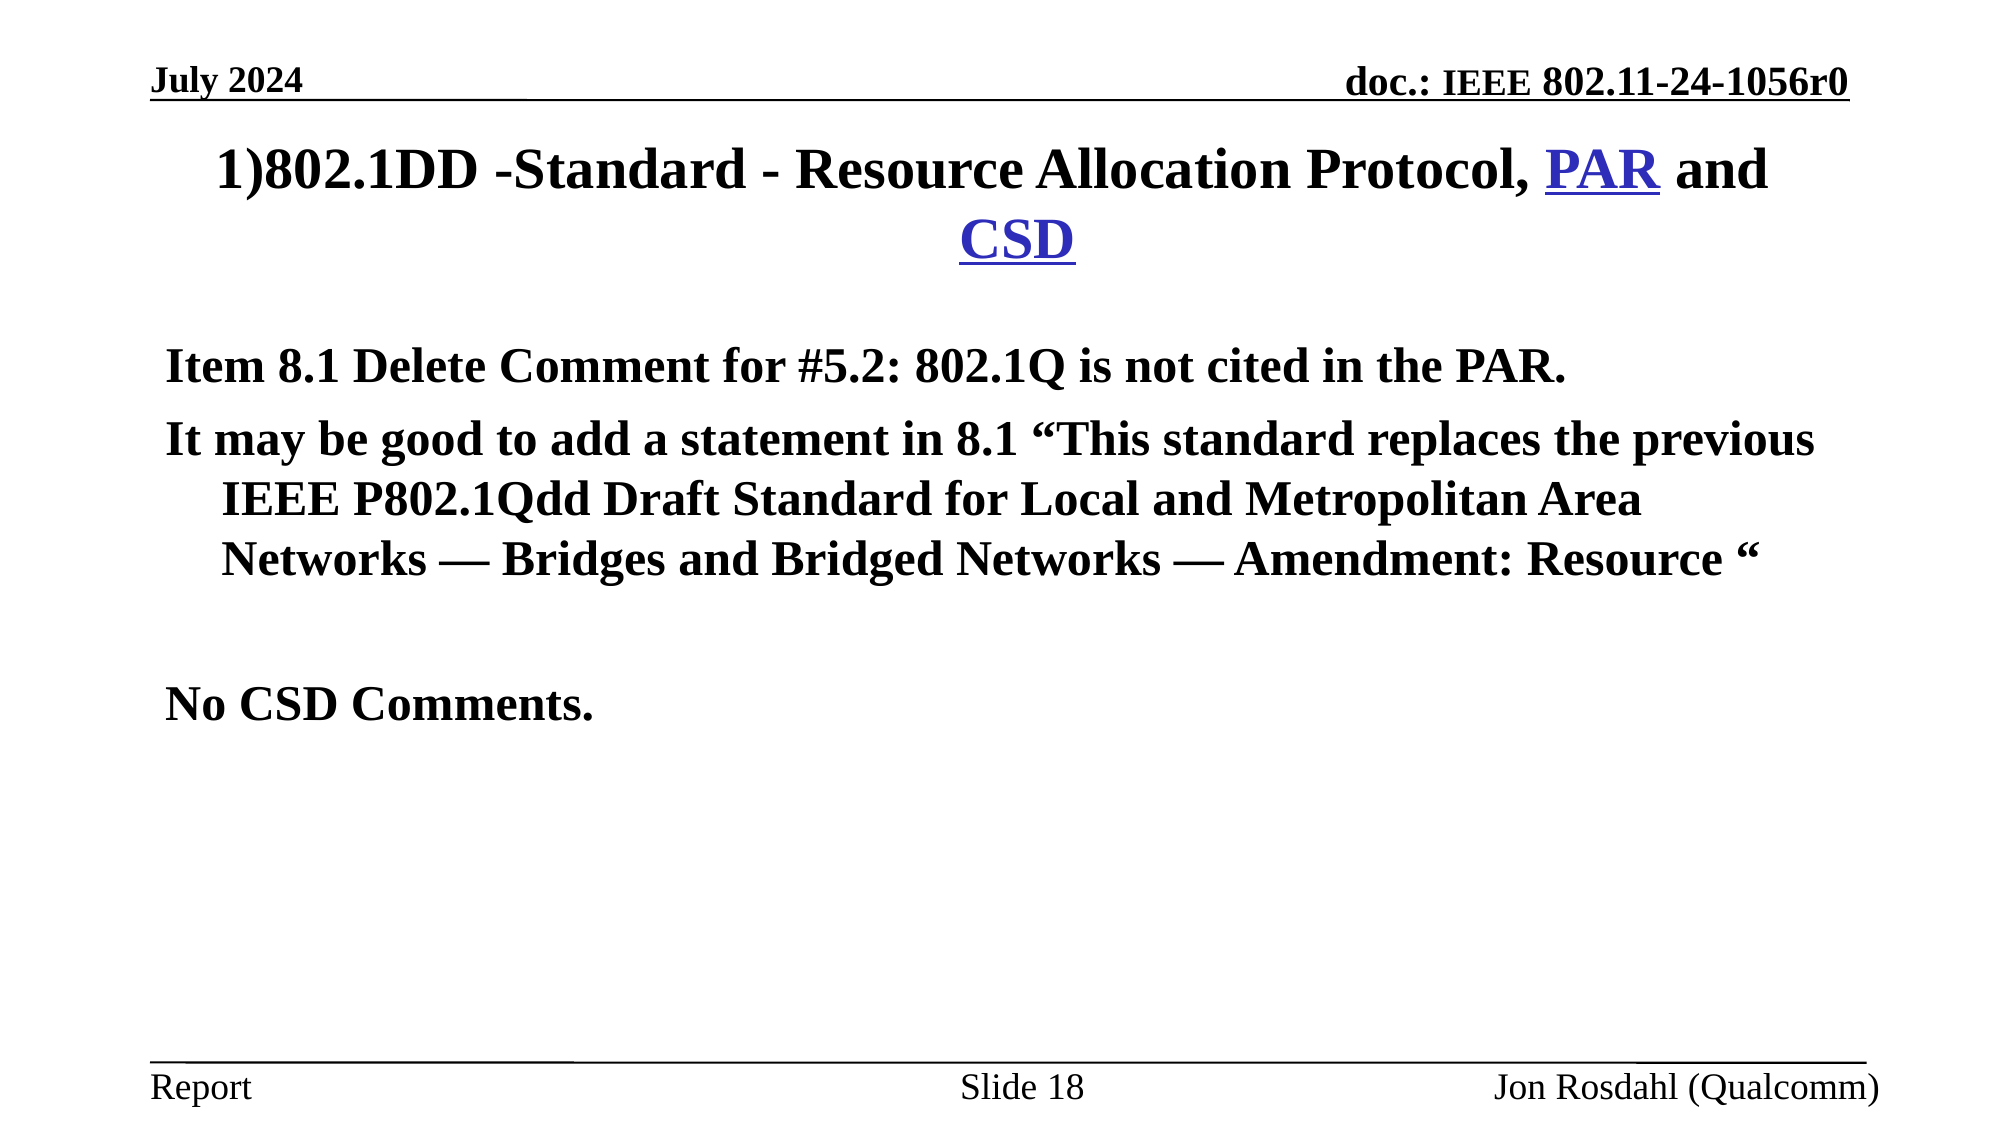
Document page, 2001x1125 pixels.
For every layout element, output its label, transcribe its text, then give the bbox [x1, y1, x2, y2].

slide_number Slide 18 [950, 1061, 1095, 1125]
footer Jon Rosdahl (Qualcomm) [1436, 1061, 1881, 1108]
list Item 8.1 Delete Comment for #5.2: 802.1Q is not cited in the PAR. It may be good to add a statement in 8.1 “This standard replaces the previous IEEE P802.1Qdd Draft Standard for Local and Metropolitan Area Networks — Bridges and Bridged Networks — Amendment: Resource “ No CSD Comments. [149, 324, 1850, 1000]
title 802.1DD -Standard - Resource Allocation Protocol, PAR and CSD [149, 112, 1850, 288]
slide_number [149, 49, 431, 100]
